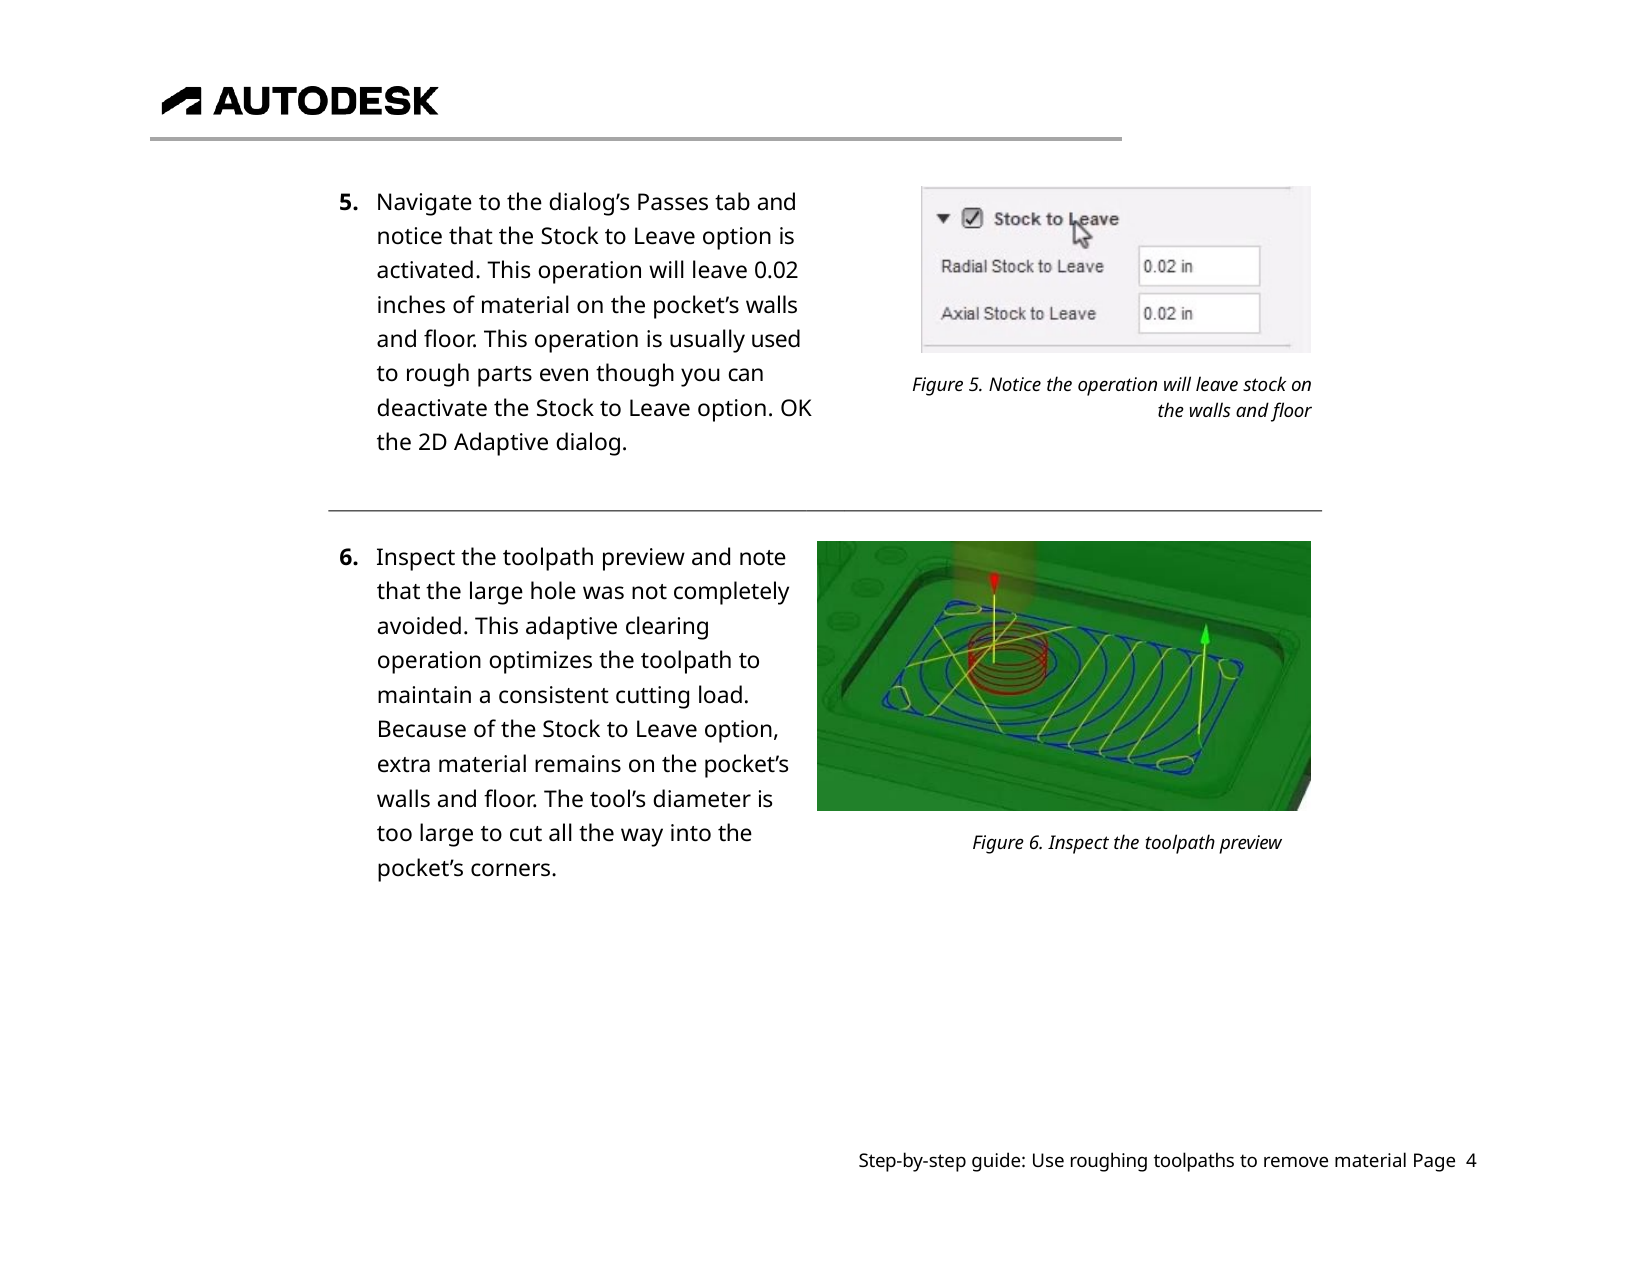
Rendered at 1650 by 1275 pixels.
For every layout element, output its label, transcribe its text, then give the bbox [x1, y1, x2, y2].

slide_number Step-by-step guide: Use roughing toolpaths to remove material Page 10 [856, 1145, 1509, 1275]
text_box 6. Inspect the toolpath preview and note that the large hole was not completely avoided. This adaptive clearing operation optimizes the toolpath to maintain a consistent cutting load. Because of the Stock to Leave option, extra material remains on the pocket’s walls and floor. The tool’s diameter is too large to cut all the way into the pocket’s corners. [337, 533, 796, 881]
picture [921, 186, 1311, 353]
text_box 5. Navigate to the dialog’s Passes tab and notice that the Stock to Leave option is activated. This operation will leave 0.02 inches of material on the pocket’s walls and floor. This operation is usually used to rough parts even though you can deactivate the Stock to Leave option. OK the 2D Adaptive dialog. [337, 178, 817, 456]
text_box Figure 5. Notice the operation will leave stock on the walls and floor [875, 366, 1313, 422]
picture [161, 86, 439, 115]
text_box Figure 6. Inspect the toolpath preview [970, 828, 1313, 853]
picture [817, 541, 1311, 811]
